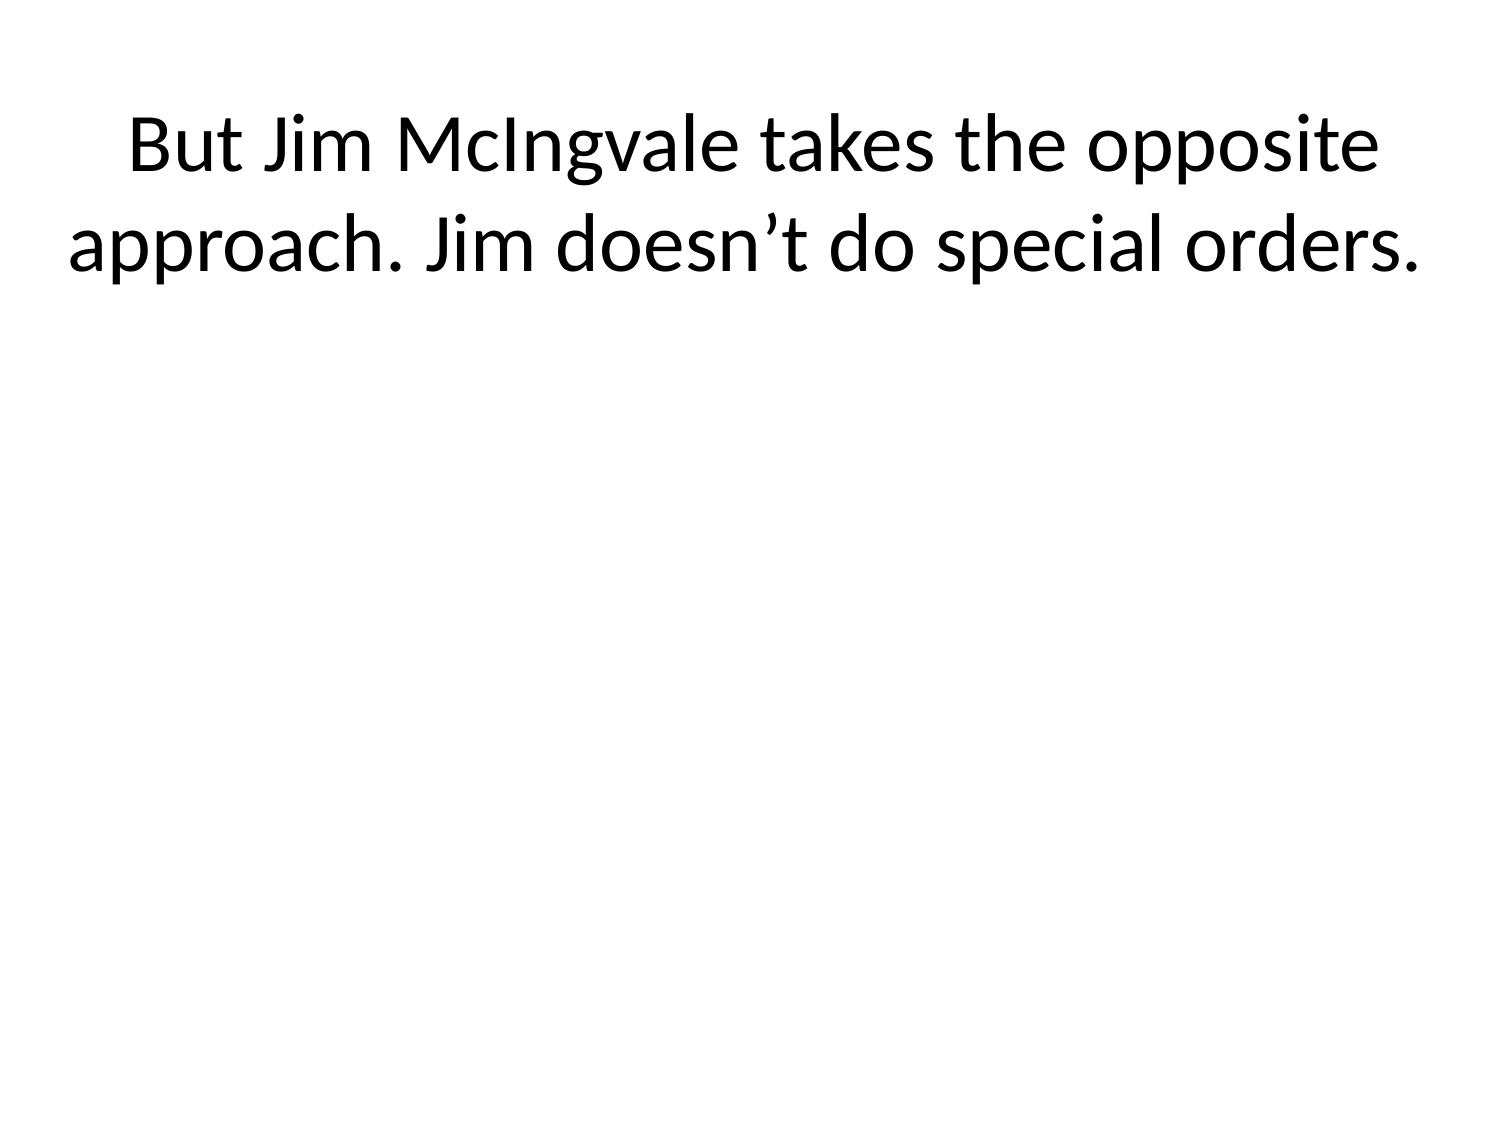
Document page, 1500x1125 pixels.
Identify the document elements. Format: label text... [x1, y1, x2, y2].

text_box But Jim McIngvale takes the opposite approach. Jim doesn’t do special orders. [33, 80, 1478, 496]
